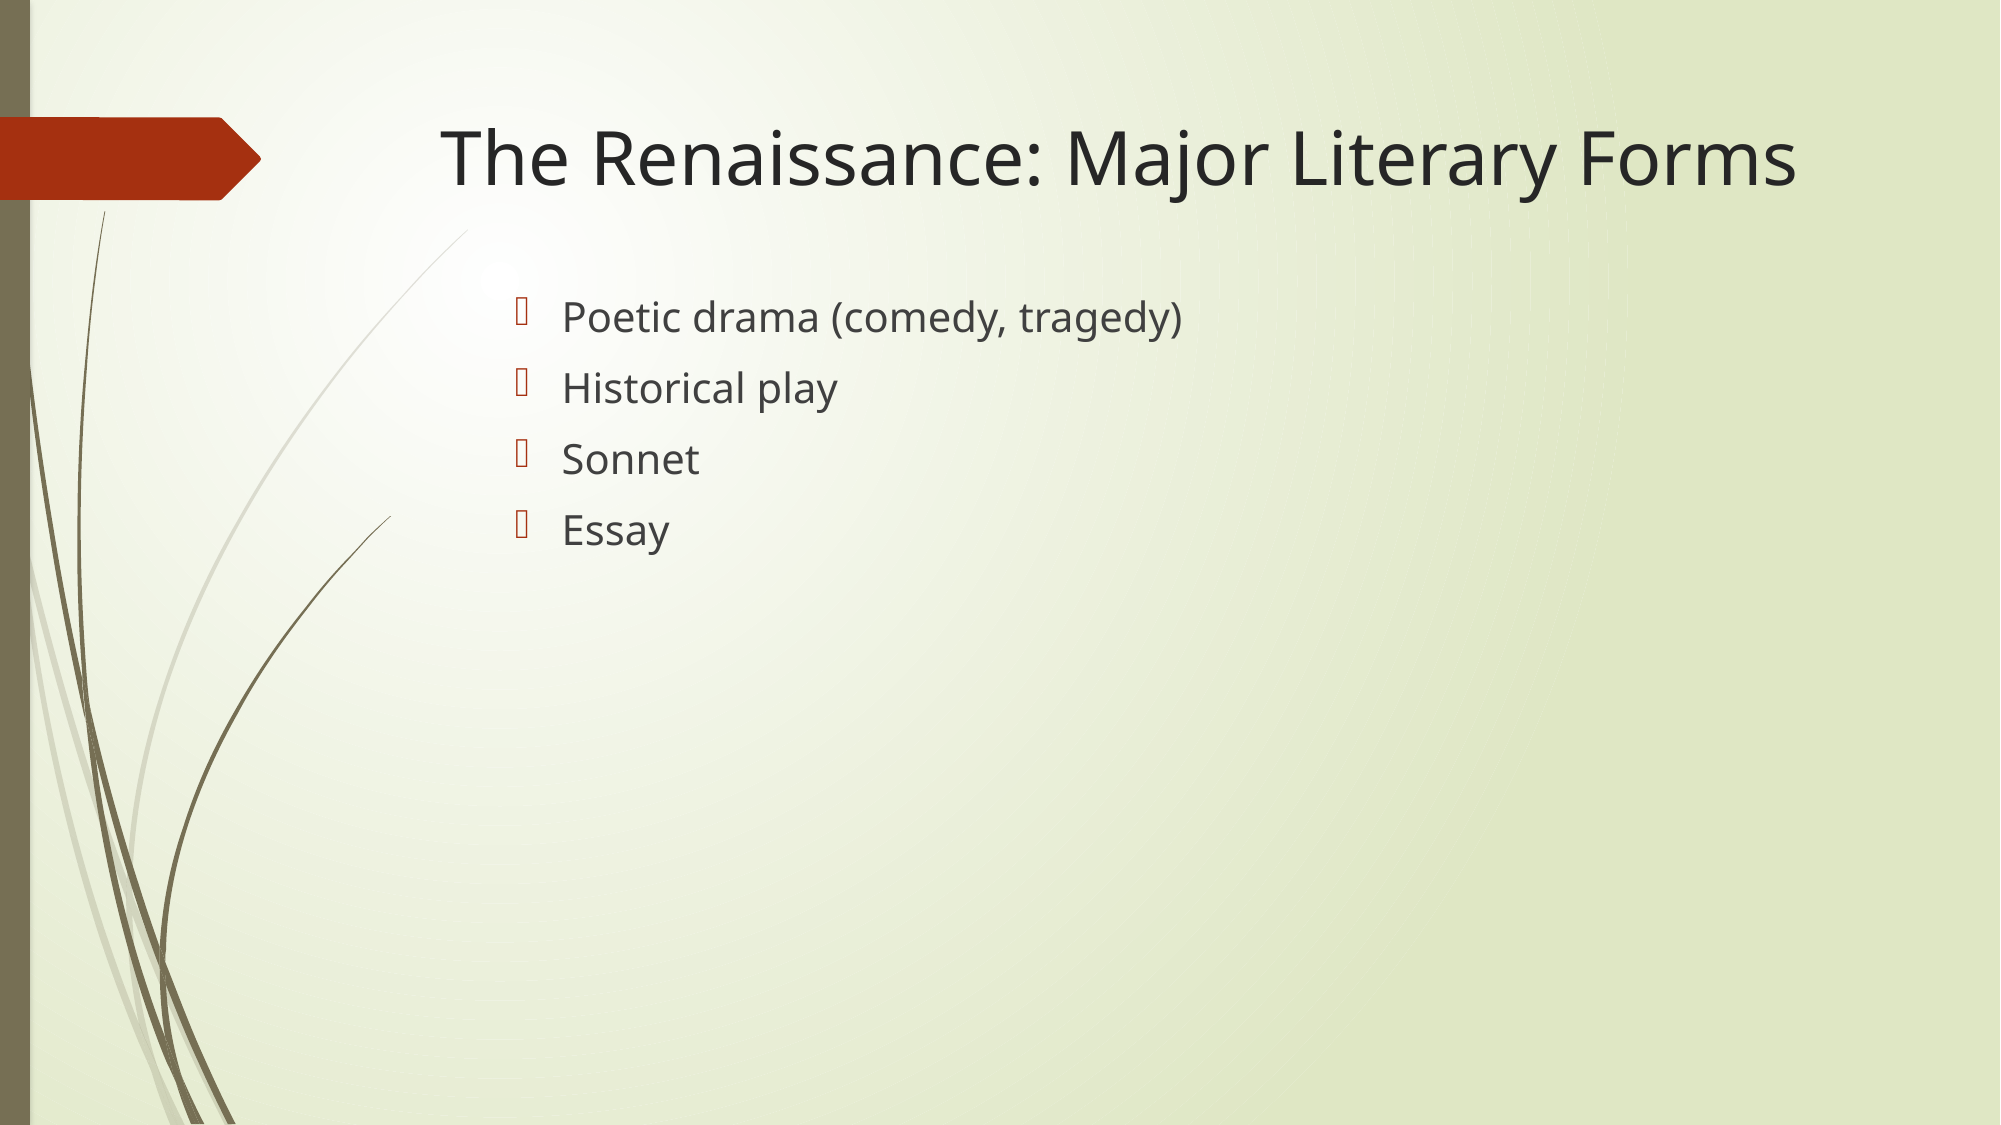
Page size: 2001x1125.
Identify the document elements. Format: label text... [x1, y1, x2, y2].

title The Renaissance: Major Literary Forms [425, 102, 1888, 283]
list Poetic drama (comedy, tragedy) Historical play Sonnet Essay [424, 283, 1888, 1005]
